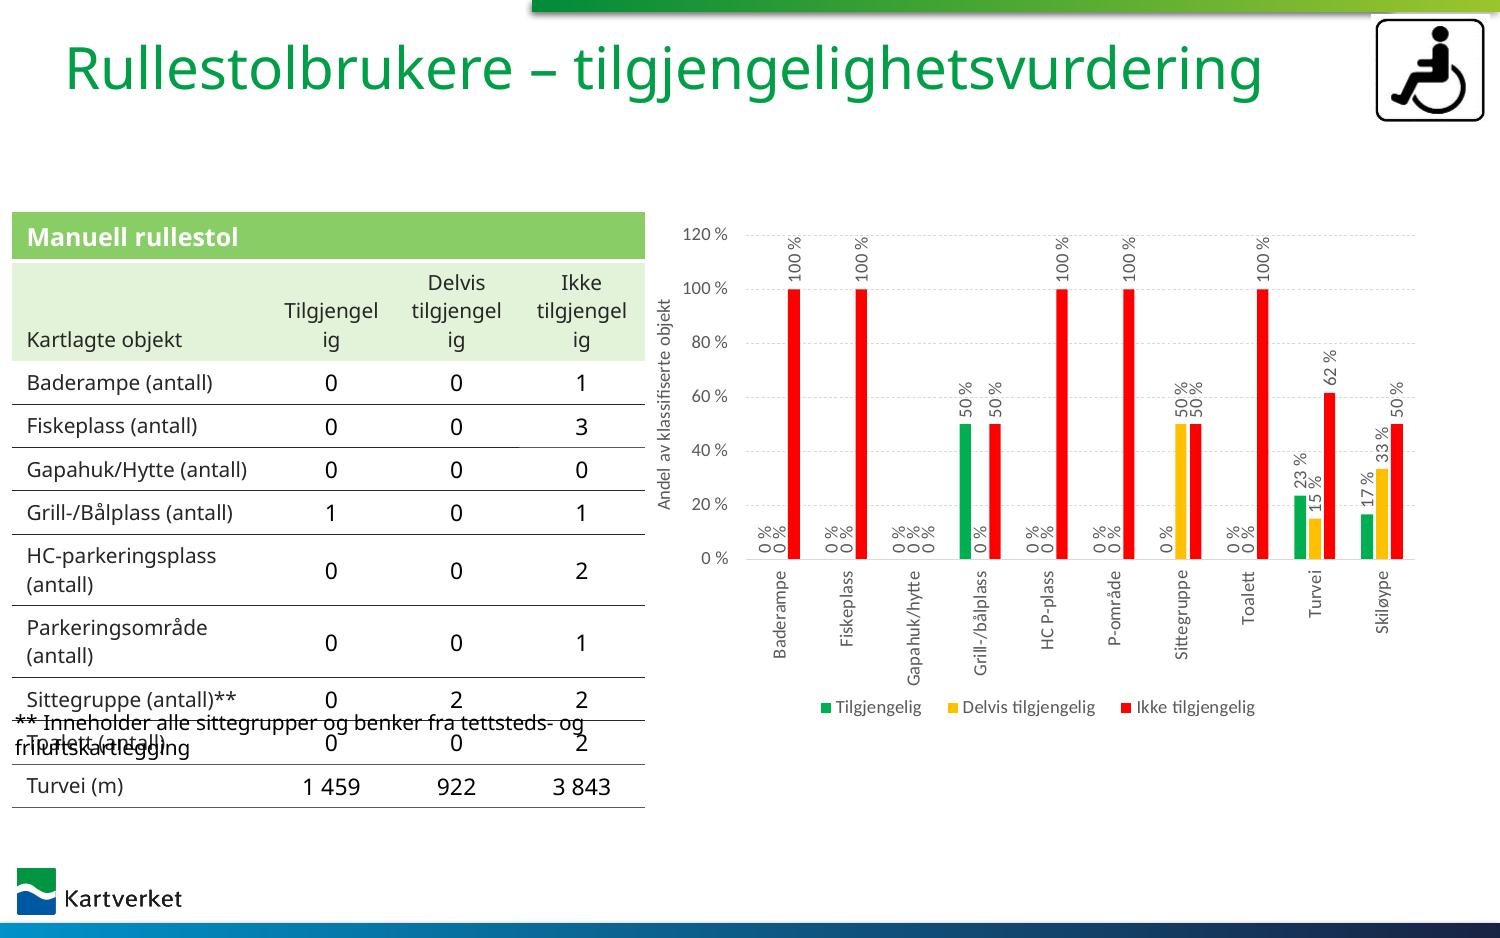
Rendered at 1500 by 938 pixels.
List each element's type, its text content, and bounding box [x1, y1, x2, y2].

table_cell Ikke tilgjengelig [519, 263, 638, 361]
table_cell 922 [394, 768, 519, 807]
table_cell 0 [269, 405, 394, 447]
table_cell 0 [269, 678, 394, 702]
table_cell Sittegruppe (antall)** [12, 678, 269, 702]
table_cell 1 [269, 491, 394, 534]
table_cell Fiskeplass (antall) [12, 405, 269, 447]
table_cell Kartlagte objekt [12, 263, 269, 361]
table_header Manuell rullestol [12, 212, 645, 259]
table_cell Parkeringsområde (antall) [12, 606, 269, 677]
table_cell Baderampe (antall) [12, 361, 269, 404]
table_cell 2 [394, 678, 519, 702]
table_cell 2 [519, 535, 638, 605]
table_cell 0 [394, 606, 519, 677]
text_box ** Inneholder alle sittegrupper og benker fra tettsteds- og friluftskartlegging [0, 702, 745, 768]
table_cell Tilgjengelig [269, 263, 394, 361]
picture [1371, 13, 1491, 127]
table_cell 1 [519, 361, 638, 404]
table_cell Delvis tilgjengelig [394, 263, 519, 361]
table_cell Grill-/Bålplass (antall) [12, 491, 269, 534]
table_cell Gapahuk/Hytte (antall) [12, 448, 269, 490]
table_cell 0 [394, 405, 519, 447]
table_cell 3 843 [519, 768, 645, 807]
table_cell 0 [394, 535, 519, 605]
table_cell 0 [269, 606, 394, 677]
text_box Rullestolbrukere – tilgjengelighetsvurdering [49, 12, 1372, 109]
table_cell 2 [519, 678, 638, 702]
table_cell 0 [519, 448, 638, 490]
table_cell 0 [394, 361, 519, 404]
table_cell 1 [519, 491, 638, 534]
table_cell HC-parkeringsplass (antall) [12, 535, 269, 605]
table_cell 0 [394, 448, 519, 490]
table_cell 0 [269, 361, 394, 404]
table_cell 0 [394, 491, 519, 534]
table_cell 0 [269, 448, 394, 490]
table_cell 1 [519, 606, 638, 677]
table_cell 0 [269, 535, 394, 605]
table_cell 1 459 [269, 768, 394, 807]
picture [643, 218, 1426, 728]
table_cell Turvei (m) [12, 768, 269, 807]
table_cell 3 [519, 405, 638, 447]
